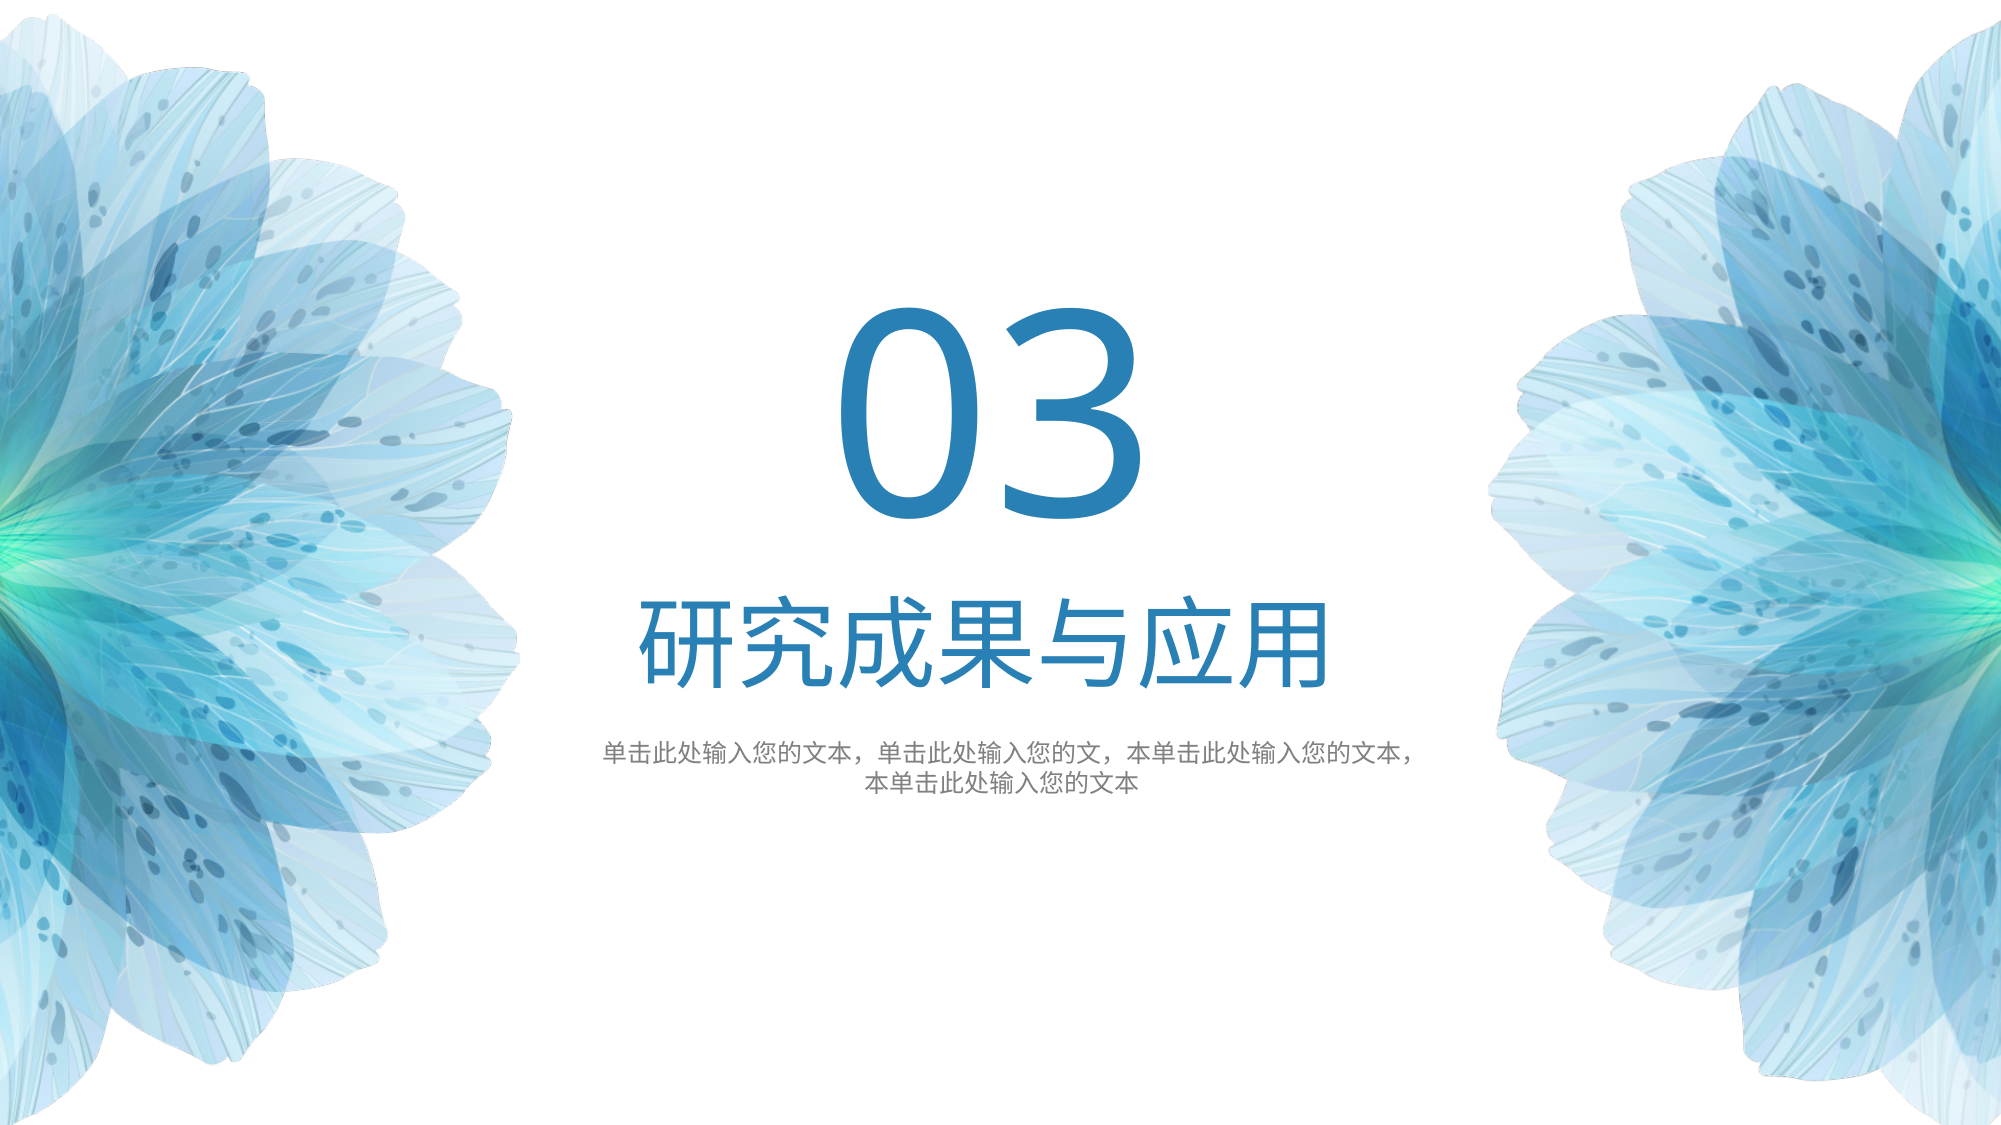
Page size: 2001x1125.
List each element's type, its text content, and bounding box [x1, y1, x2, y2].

picture [0, 12, 521, 1125]
text_box 研究成果与应用 [521, 572, 1487, 708]
text_box 03 [743, 221, 1241, 582]
text_box 单击此处输入您的文本，单击此处输入您的文，本单击此处输入您的文本，本单击此处输入您的文本 [580, 729, 1425, 805]
picture [1487, 17, 2001, 1125]
